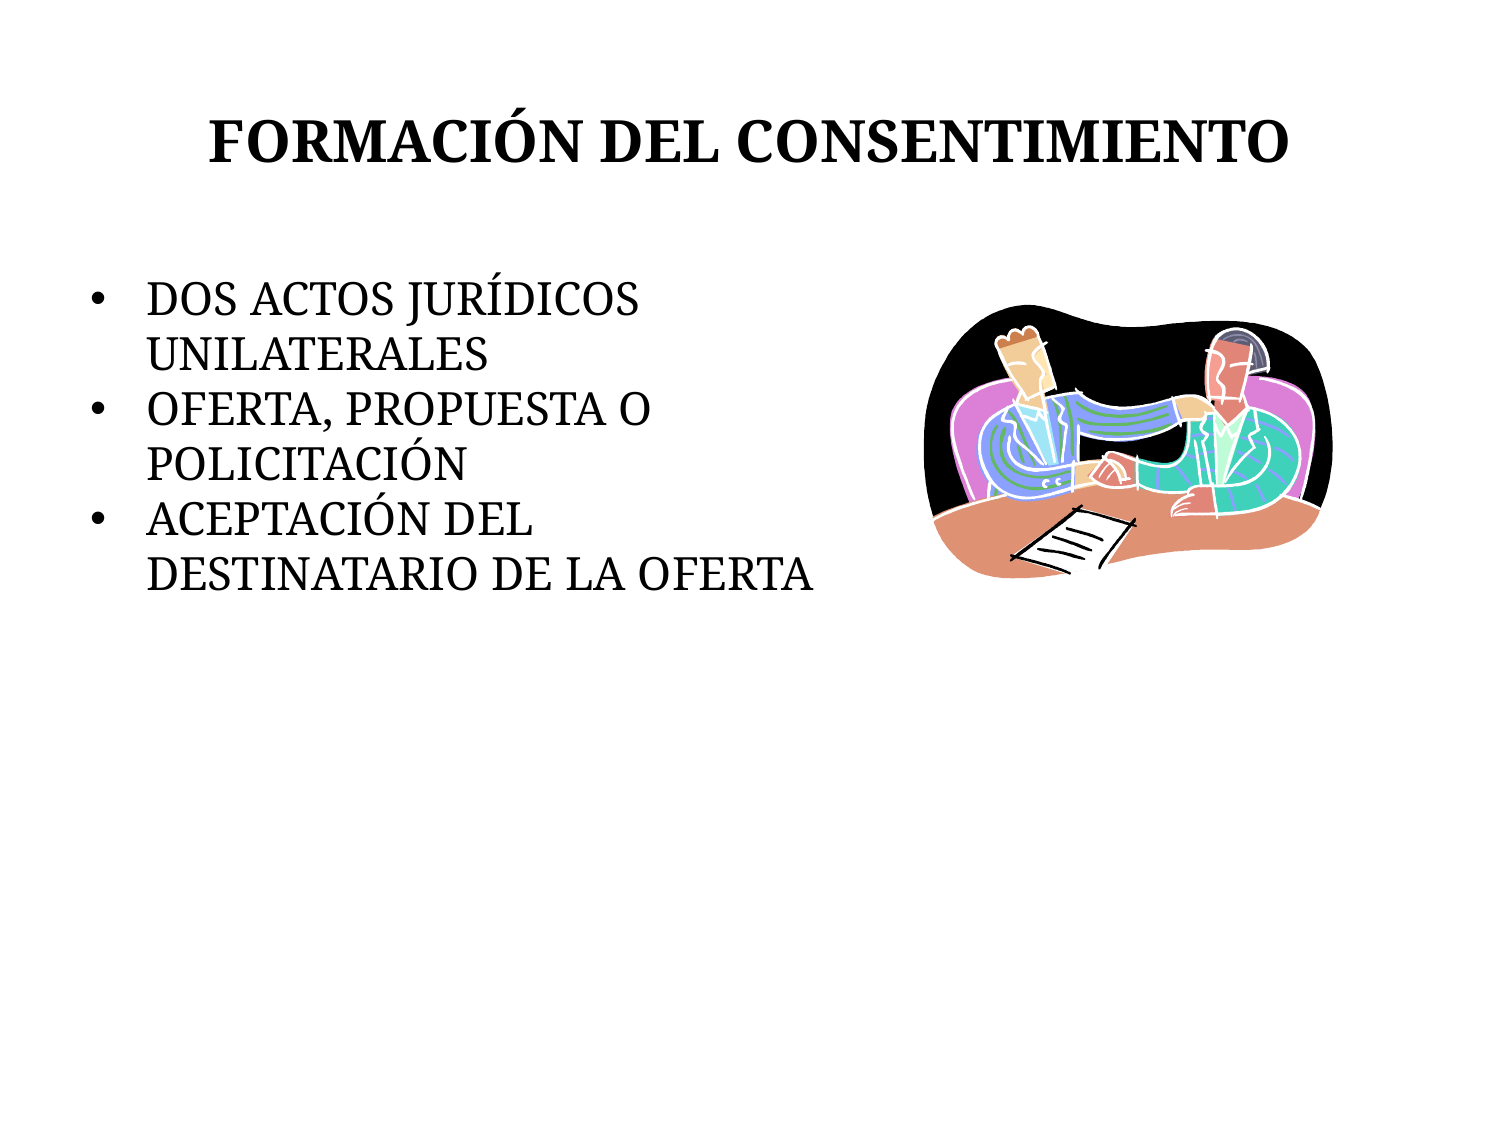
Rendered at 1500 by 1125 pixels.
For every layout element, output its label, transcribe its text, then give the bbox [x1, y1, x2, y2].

list DOS ACTOS JURÍDICOS UNILATERALES OFERTA, PROPUESTA O POLICITACIÓN ACEPTACIÓN DEL DESTINATARIO DE LA OFERTA [75, 262, 875, 1005]
picture [918, 299, 1338, 584]
title FORMACIÓN DEL CONSENTIMIENTO [75, 45, 1425, 233]
